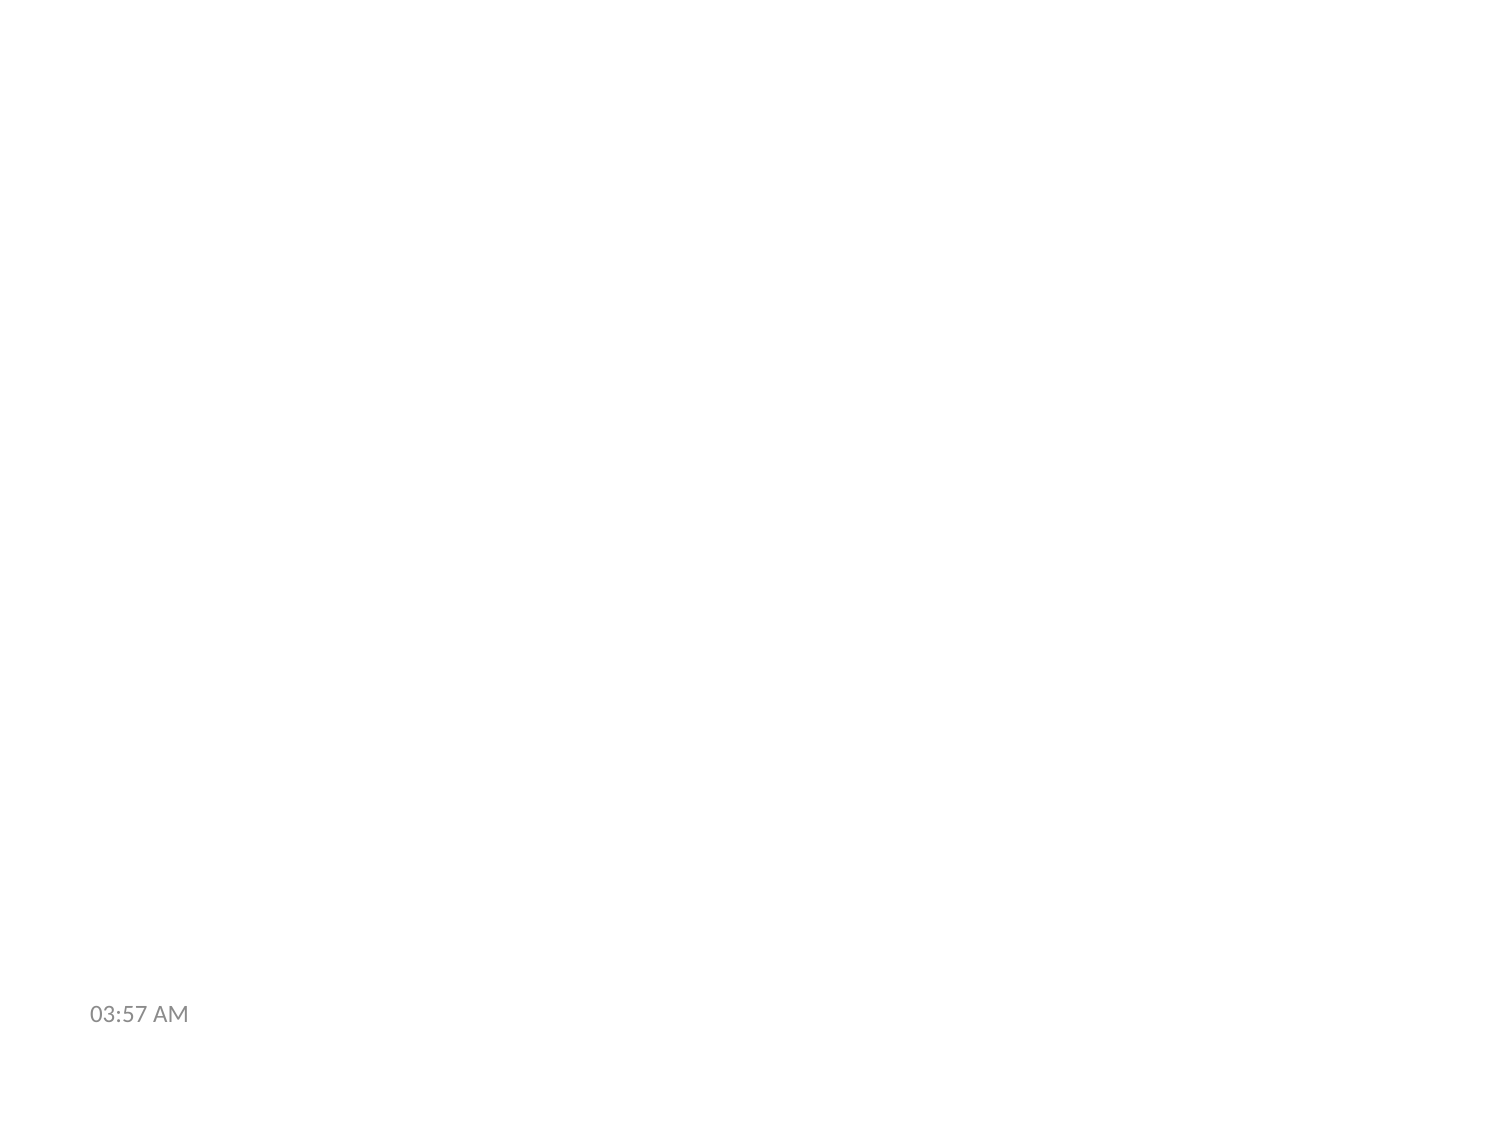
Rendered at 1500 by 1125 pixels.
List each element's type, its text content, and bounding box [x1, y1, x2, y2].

text_box 3:35 PM [75, 982, 425, 1043]
